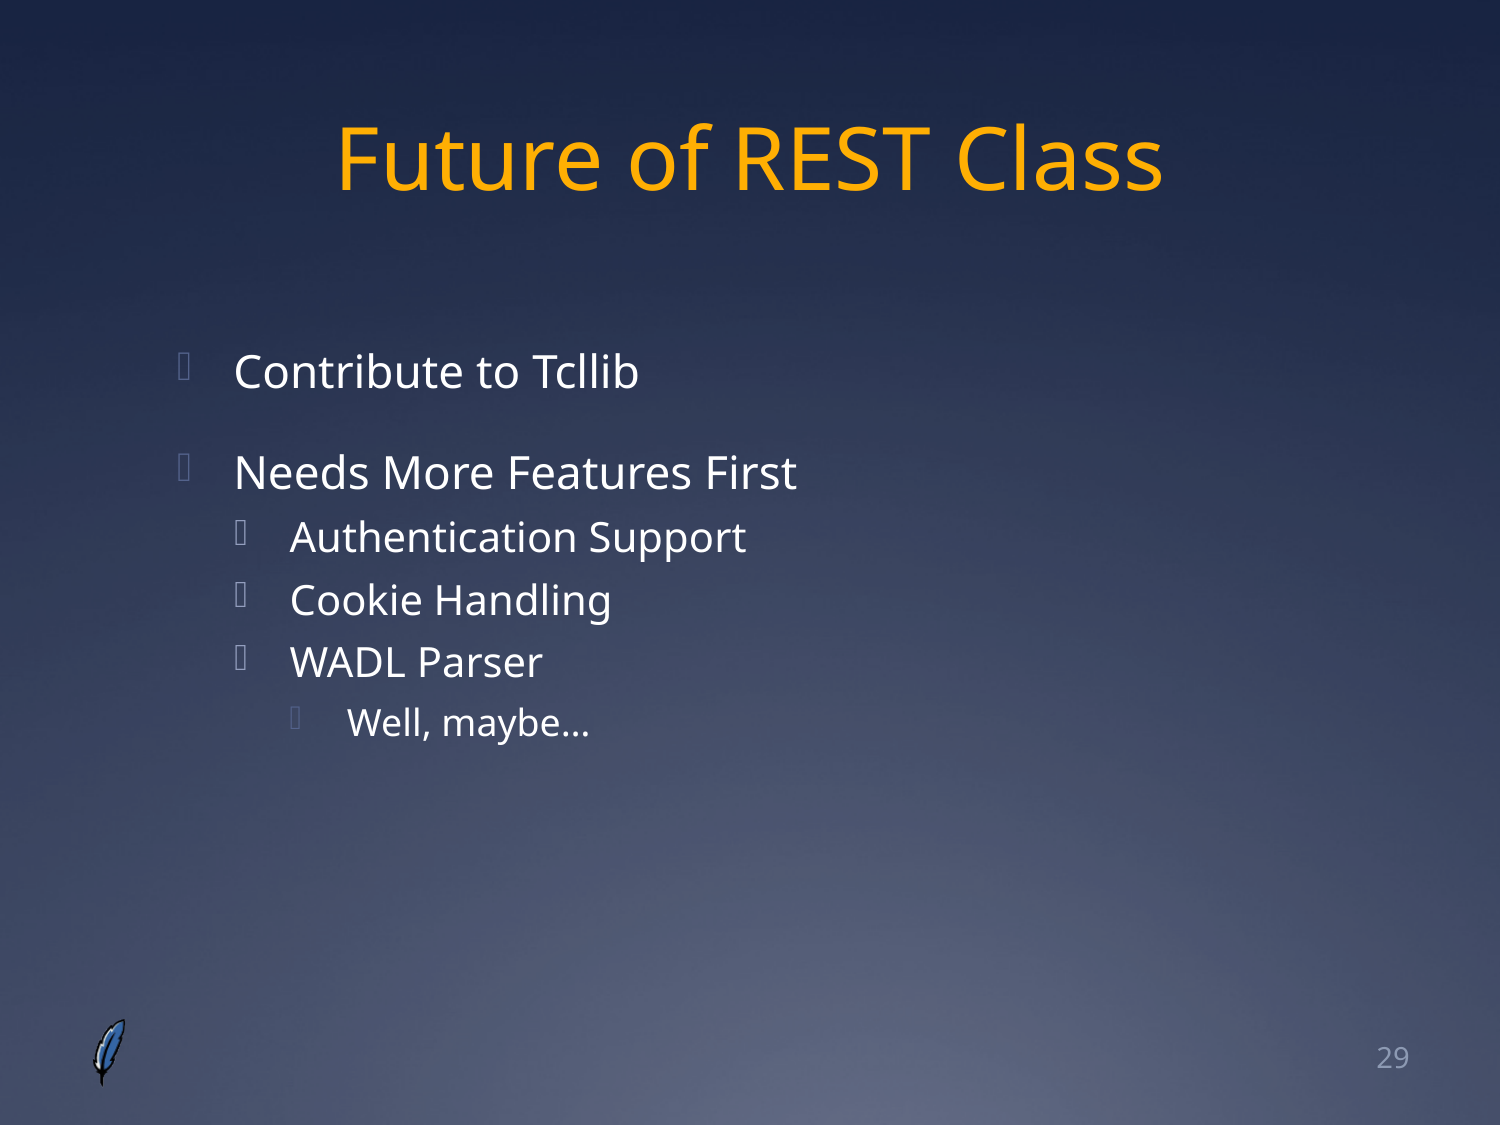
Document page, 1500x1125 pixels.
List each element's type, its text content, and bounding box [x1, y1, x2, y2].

title Future of REST Class [100, 95, 1400, 225]
slide_number 29 [1325, 1029, 1425, 1090]
list Contribute to Tcllib Needs More Features First Authentication Support Cookie Handling WADL Parser Well, maybe… [162, 335, 1338, 1005]
picture [75, 1019, 143, 1088]
